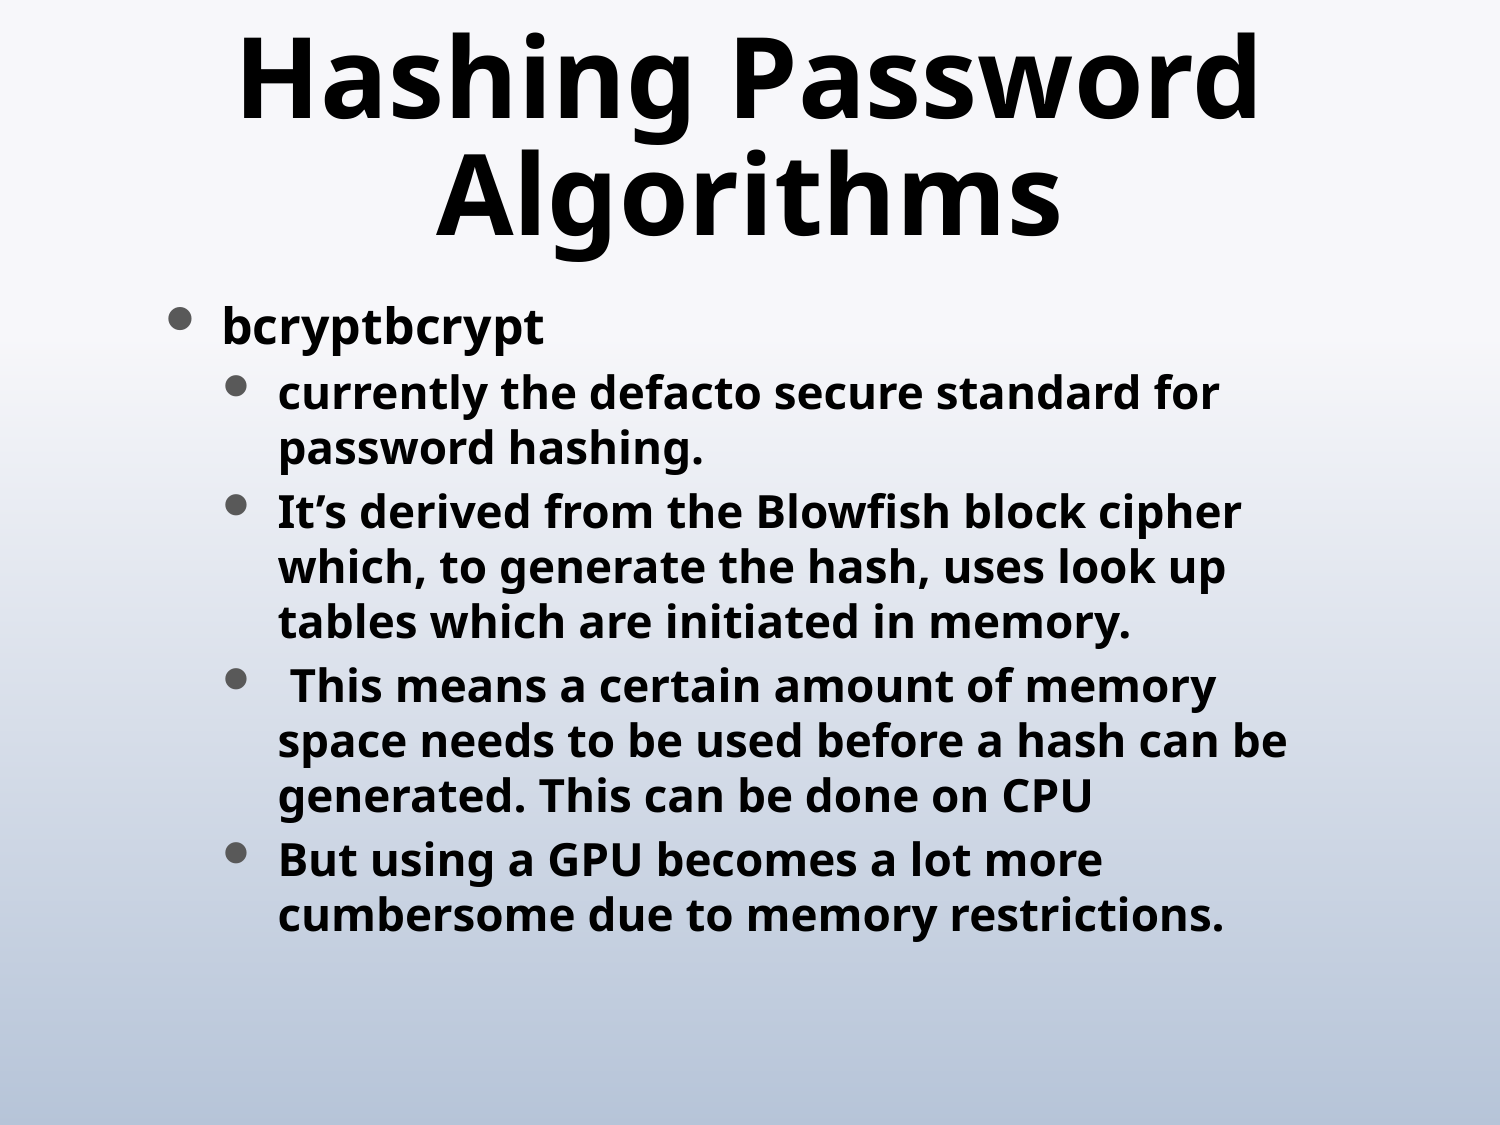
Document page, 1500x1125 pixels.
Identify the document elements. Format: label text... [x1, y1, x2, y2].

title Hashing Password Algorithms [150, 37, 1350, 245]
list bcryptbcrypt currently the defacto secure standard for password hashing. It’s derived from the Blowfish block cipher which, to generate the hash, uses look up tables which are initiated in memory. This means a certain amount of memory space needs to be used before a hash can be generated. This can be done on CPU But using a GPU becomes a lot more cumbersome due to memory restrictions. [150, 286, 1350, 993]
